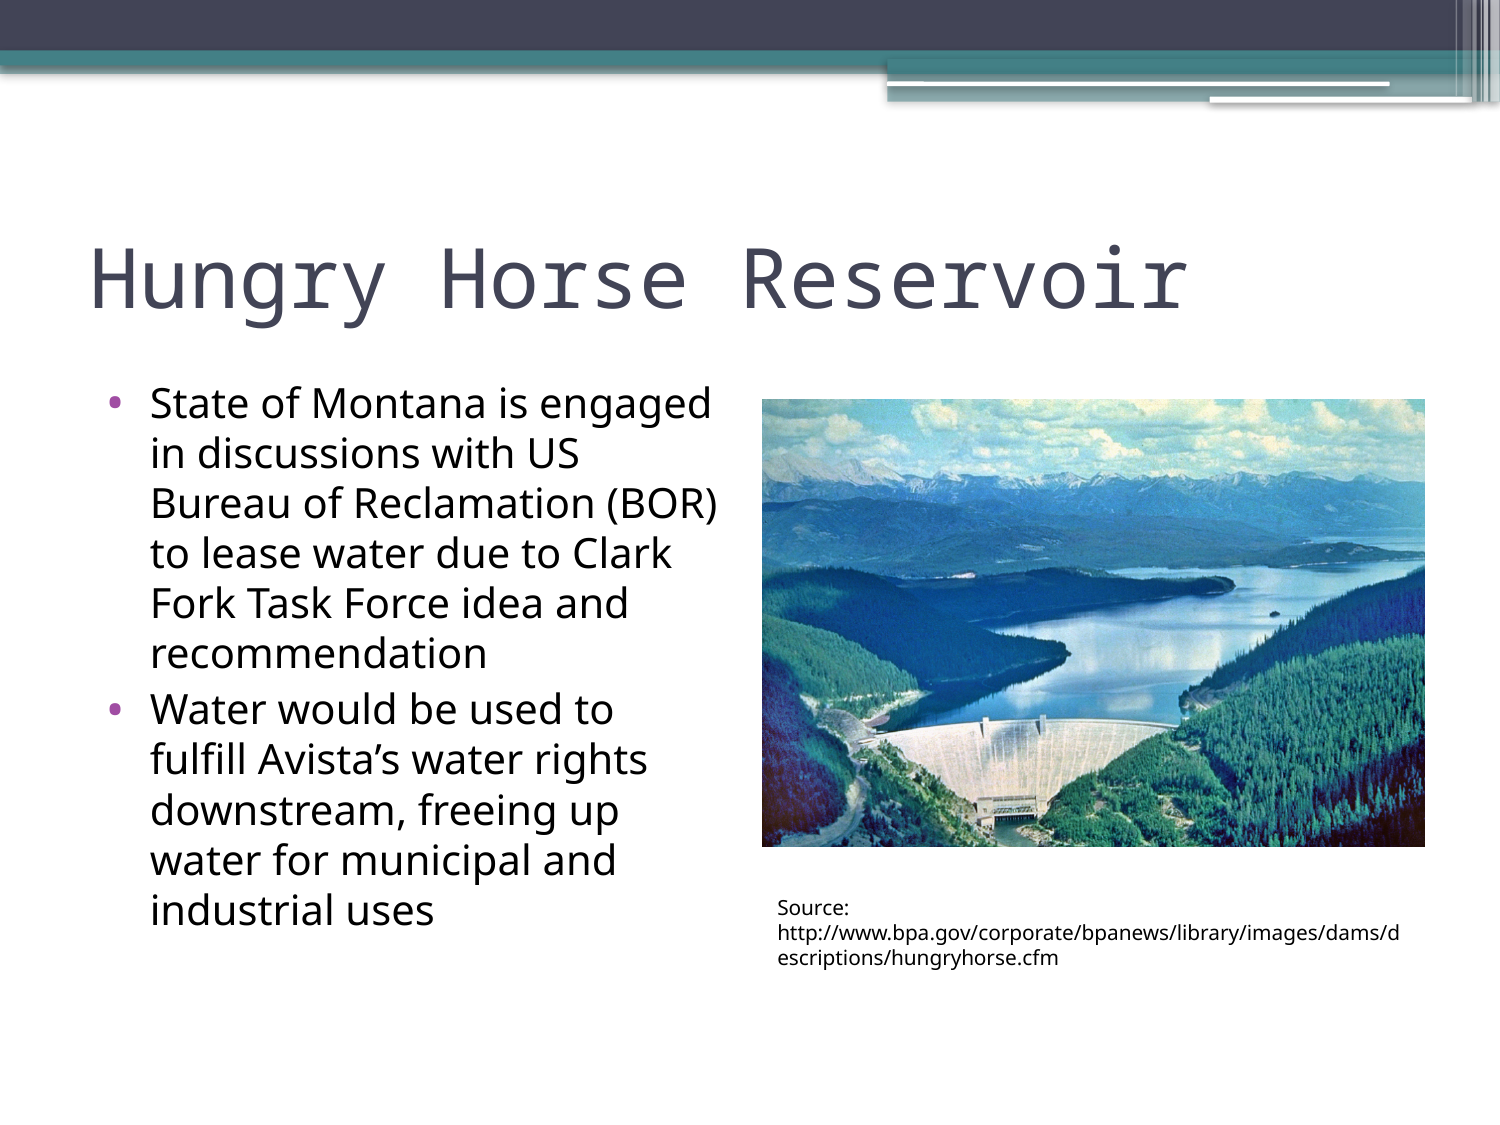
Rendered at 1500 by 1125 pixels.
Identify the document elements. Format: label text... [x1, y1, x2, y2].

text_box Source: http://www.bpa.gov/corporate/bpanews/library/images/dams/descriptions/hungryhorse.cfm [762, 887, 1425, 978]
list State of Montana is engaged in discussions with US Bureau of Reclamation (BOR) to lease water due to Clark Fork Task Force idea and recommendation Water would be used to fulfill Avista’s water rights downstream, freeing up water for municipal and industrial uses [75, 368, 738, 1112]
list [762, 399, 1426, 848]
title Hungry Horse Reservoir [75, 187, 1425, 363]
